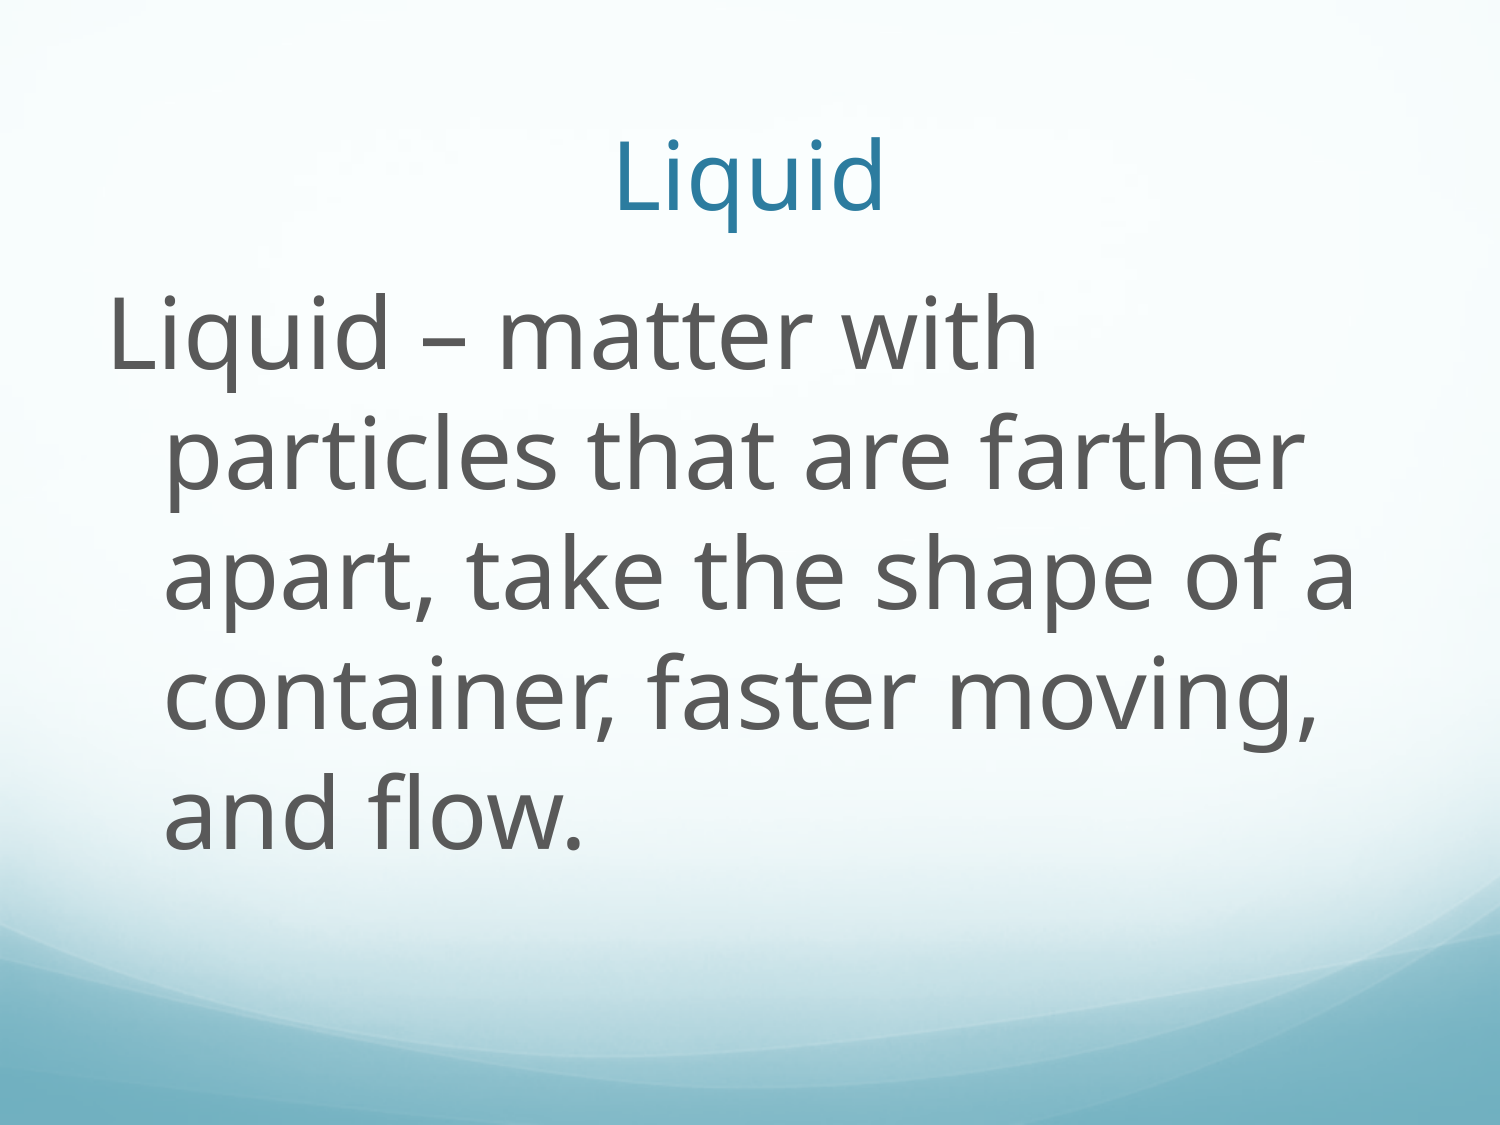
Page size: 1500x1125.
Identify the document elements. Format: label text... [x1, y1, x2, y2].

title Liquid [90, 17, 1410, 237]
list Liquid – matter with particles that are farther apart, take the shape of a container, faster moving, and flow. [90, 262, 1410, 975]
